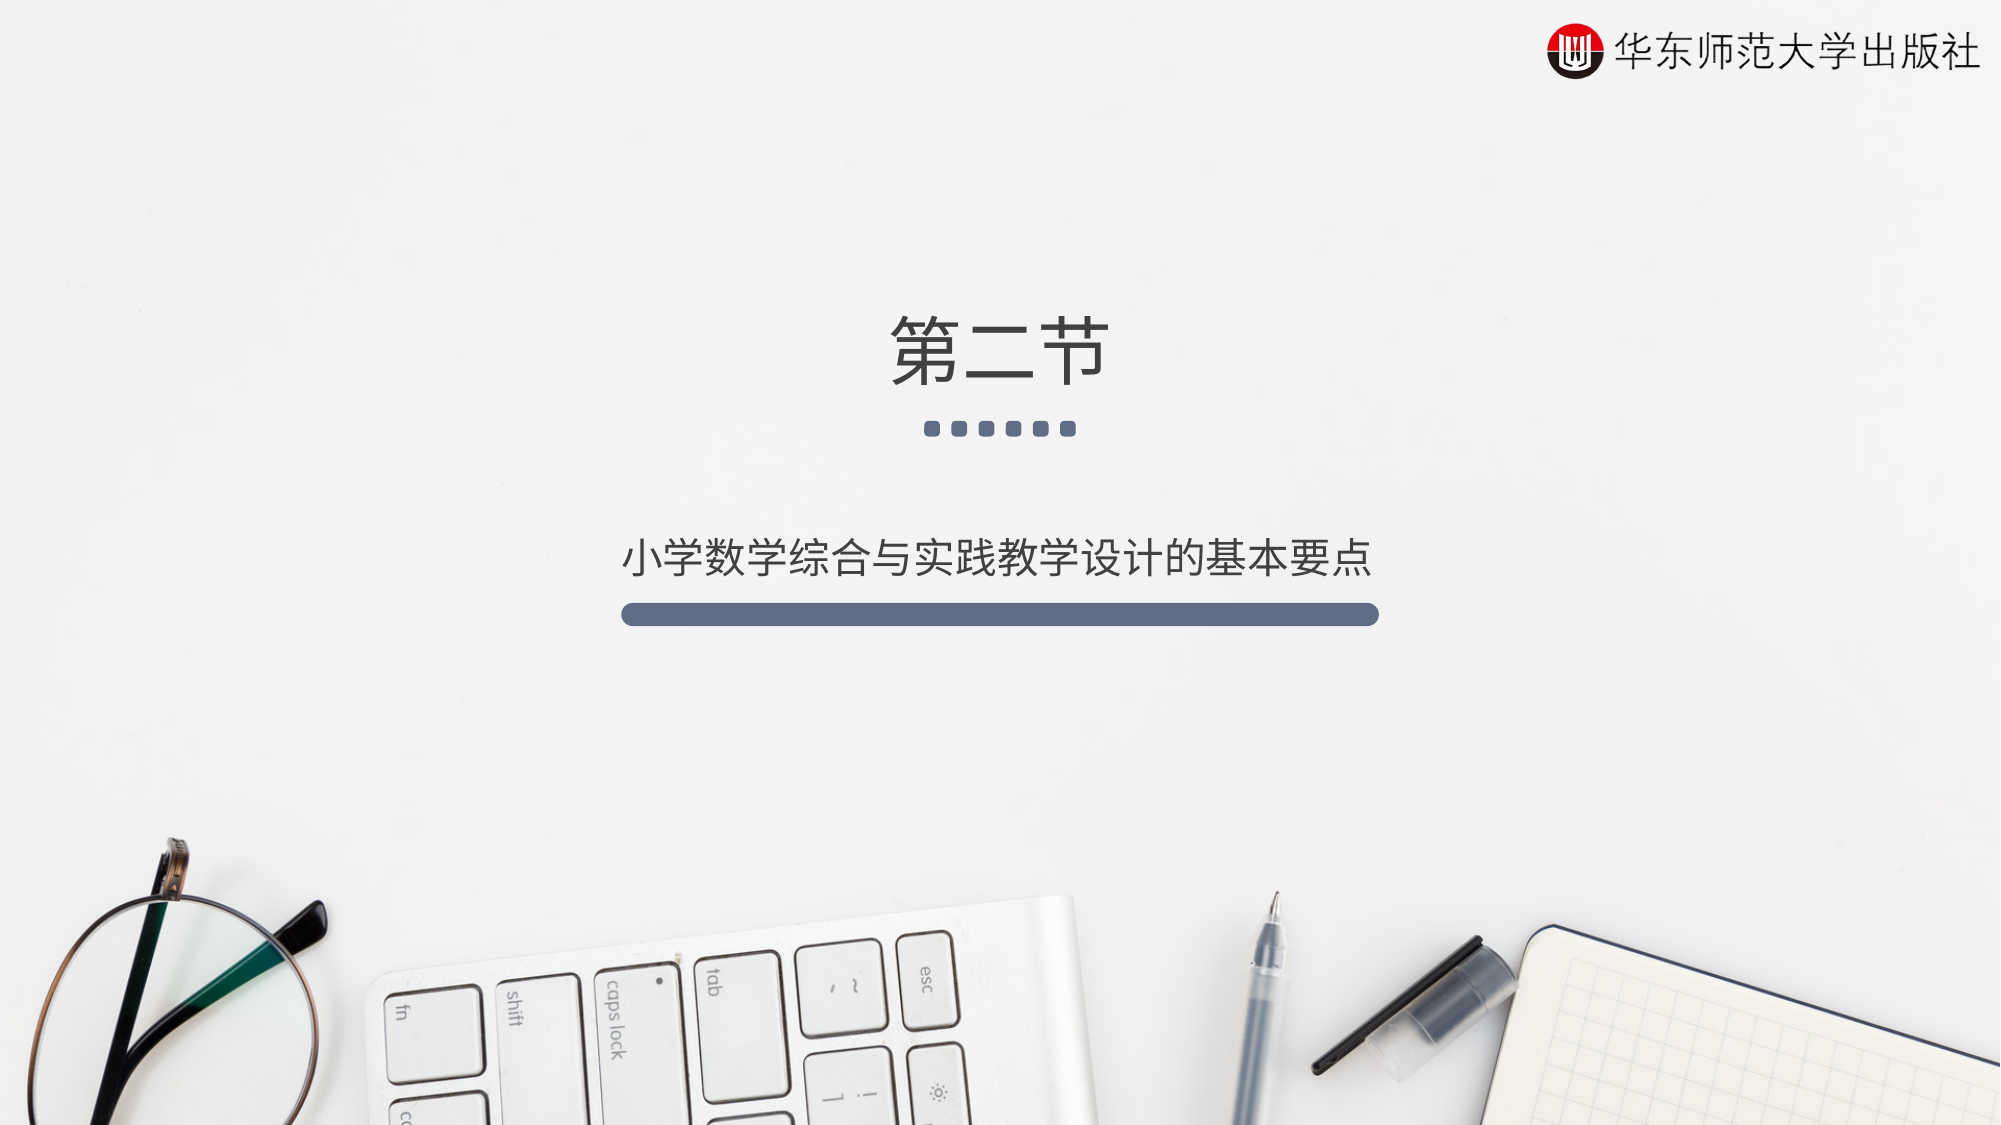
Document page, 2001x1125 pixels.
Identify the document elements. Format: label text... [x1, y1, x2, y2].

text_box 第二节 [638, 296, 1361, 402]
text_box [620, 601, 1380, 628]
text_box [924, 420, 1076, 437]
picture [0, 0, 2000, 1125]
text_box 小学数学综合与实践教学设计的基本要点 [621, 531, 1379, 582]
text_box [1536, 13, 1989, 83]
